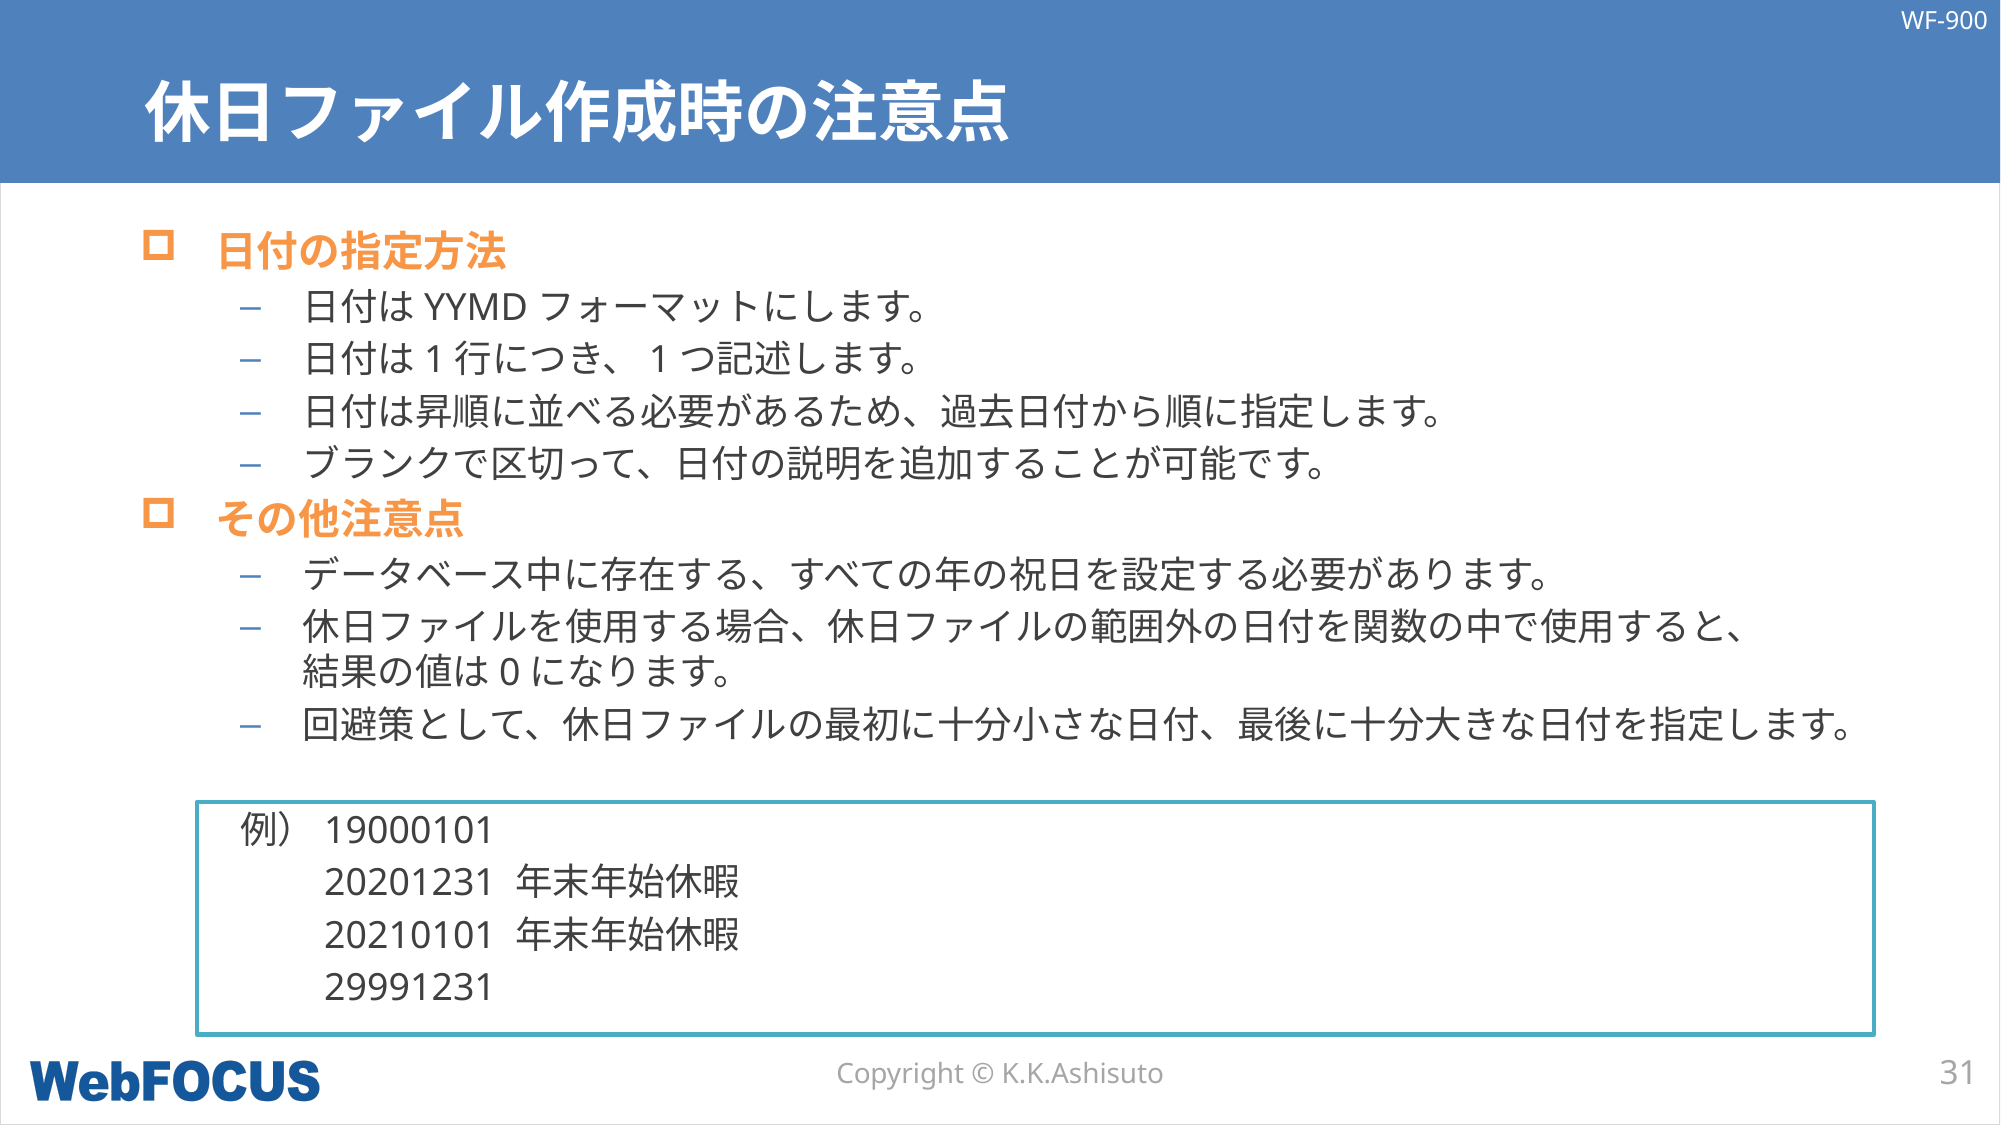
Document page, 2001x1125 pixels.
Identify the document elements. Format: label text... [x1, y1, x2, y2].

title 休日ファイル作成時の注意点 [129, 50, 1924, 169]
picture [25, 1050, 323, 1111]
list 日付の指定方法 日付はYYMDフォーマットにします。 日付は1行につき、1つ記述します。 日付は昇順に並べる必要があるため、過去日付から順に指定します。 ブランクで区切って、日付の説明を追加することが可能です。 その他注意点 データベース中に存在する、すべての年の祝日を設定する必要があります。 休日ファイルを使用する場合、休日ファイルの範囲外の日付を関数の中で使用すると、 結果の値は0になります。 回避策として、休日ファイルの最初に十分小さな日付、最後に十分大きな日付を指定します。 例）19000101 20201231 年末年始休暇 20210101 年末年始休暇 29991231 [125, 217, 1926, 1020]
text_box [195, 800, 1876, 1037]
